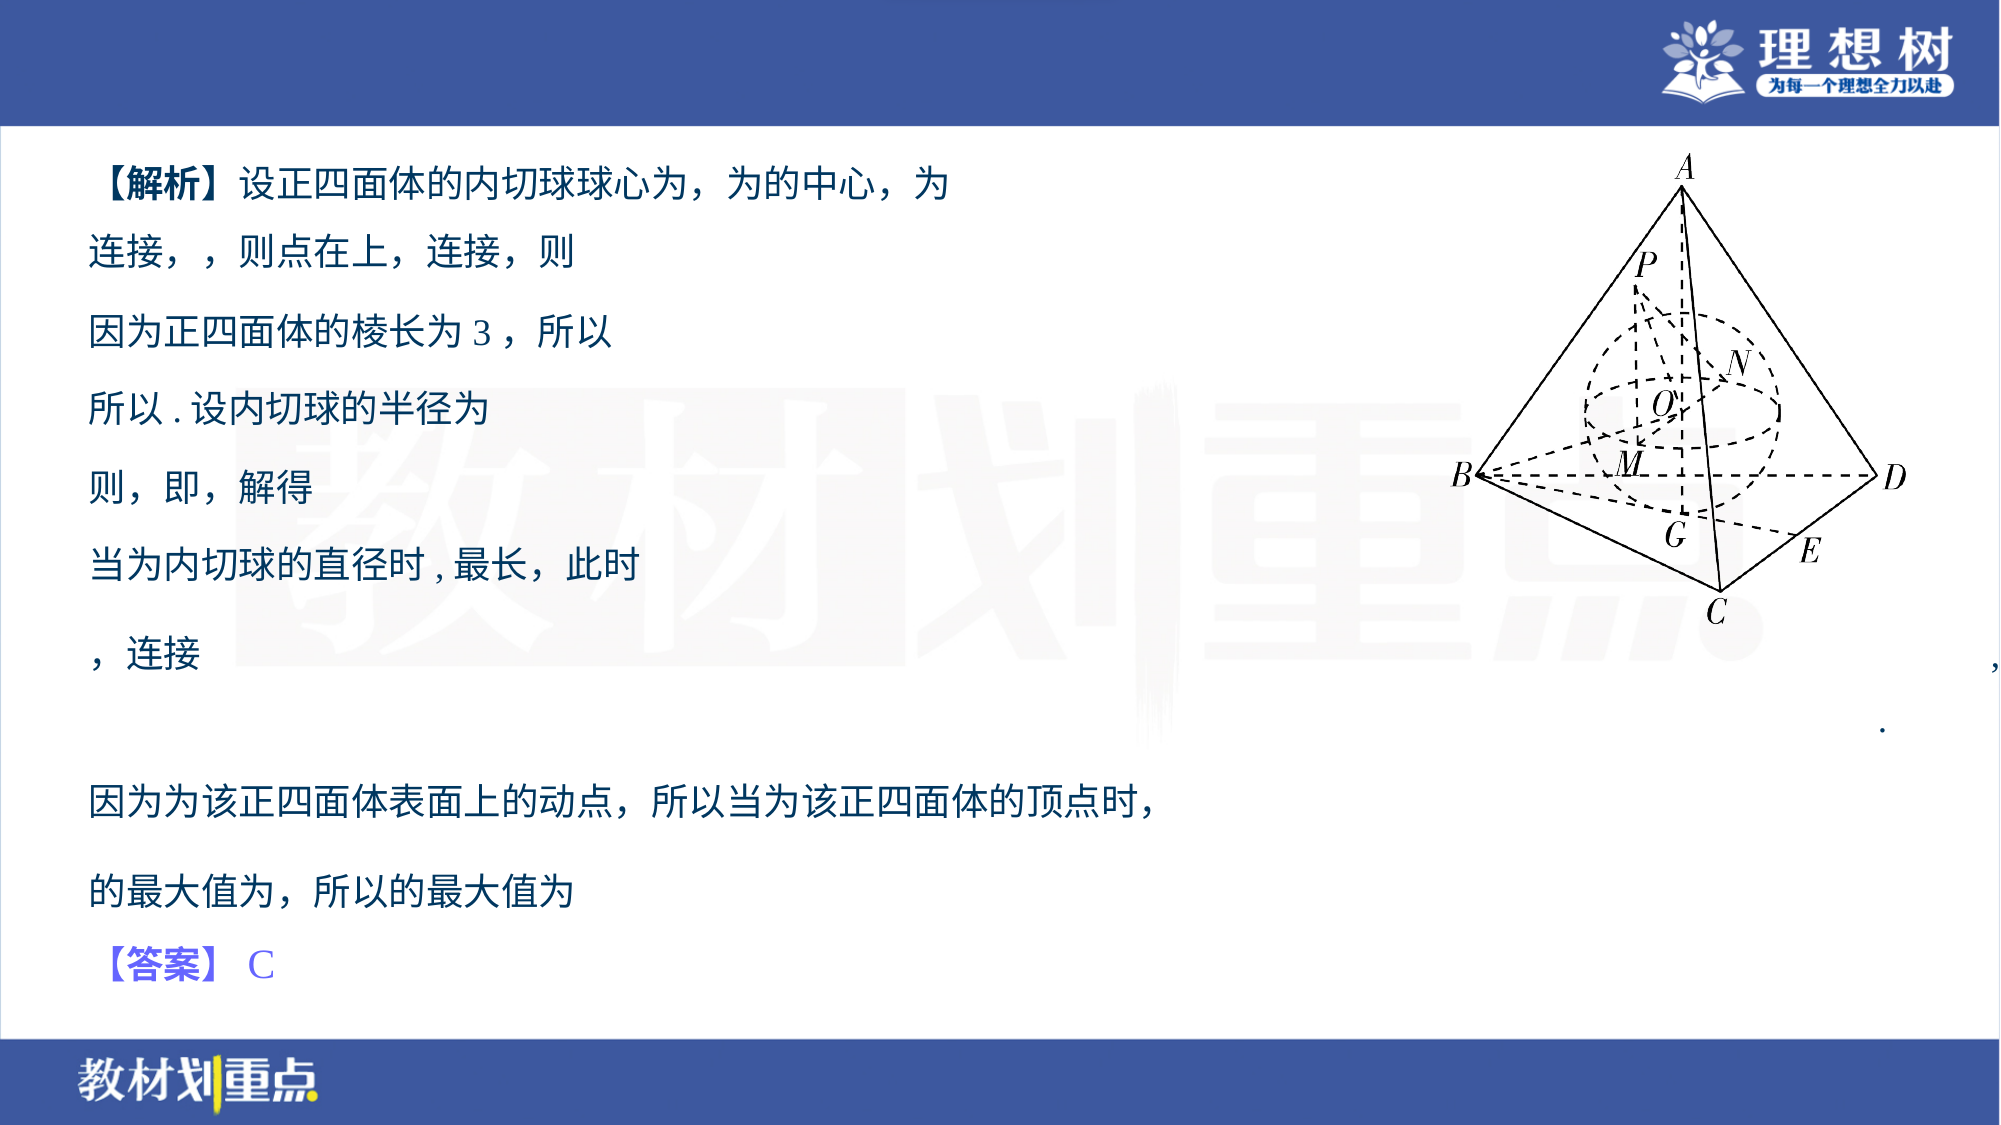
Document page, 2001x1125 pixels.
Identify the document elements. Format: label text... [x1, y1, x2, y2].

text_box 【答案】C [88, 911, 1911, 979]
picture [0, 0, 2000, 1125]
